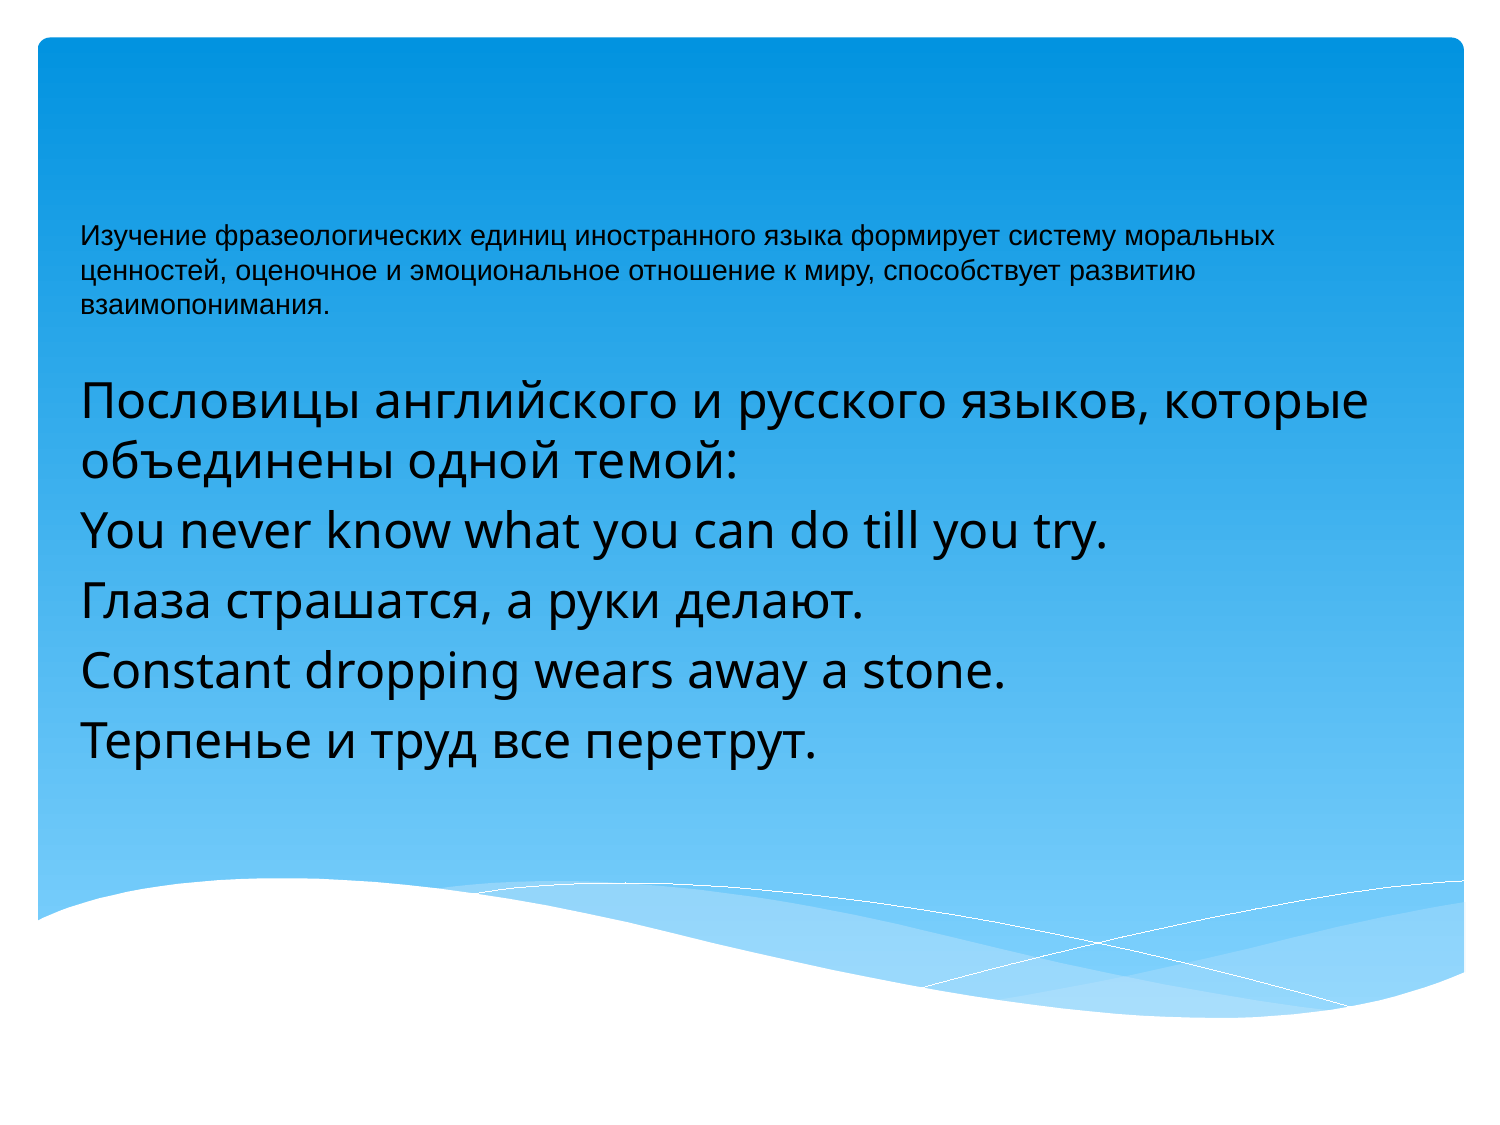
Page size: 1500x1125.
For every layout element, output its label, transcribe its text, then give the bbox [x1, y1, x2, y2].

subtitle Пословицы английского и русского языков, которые объединены одной темой: You never know what you can do till you try. Глаза страшатся, а руки делают. Constant dropping wears away a stone. Терпенье и труд все перетрут. [64, 290, 1428, 1093]
title Изучение фразеологических единиц иностранного языка формирует систему моральных ценностей, оценочное и эмоциональное отношение к миру, способствует развитию взаимопонимания. [64, 137, 1428, 290]
